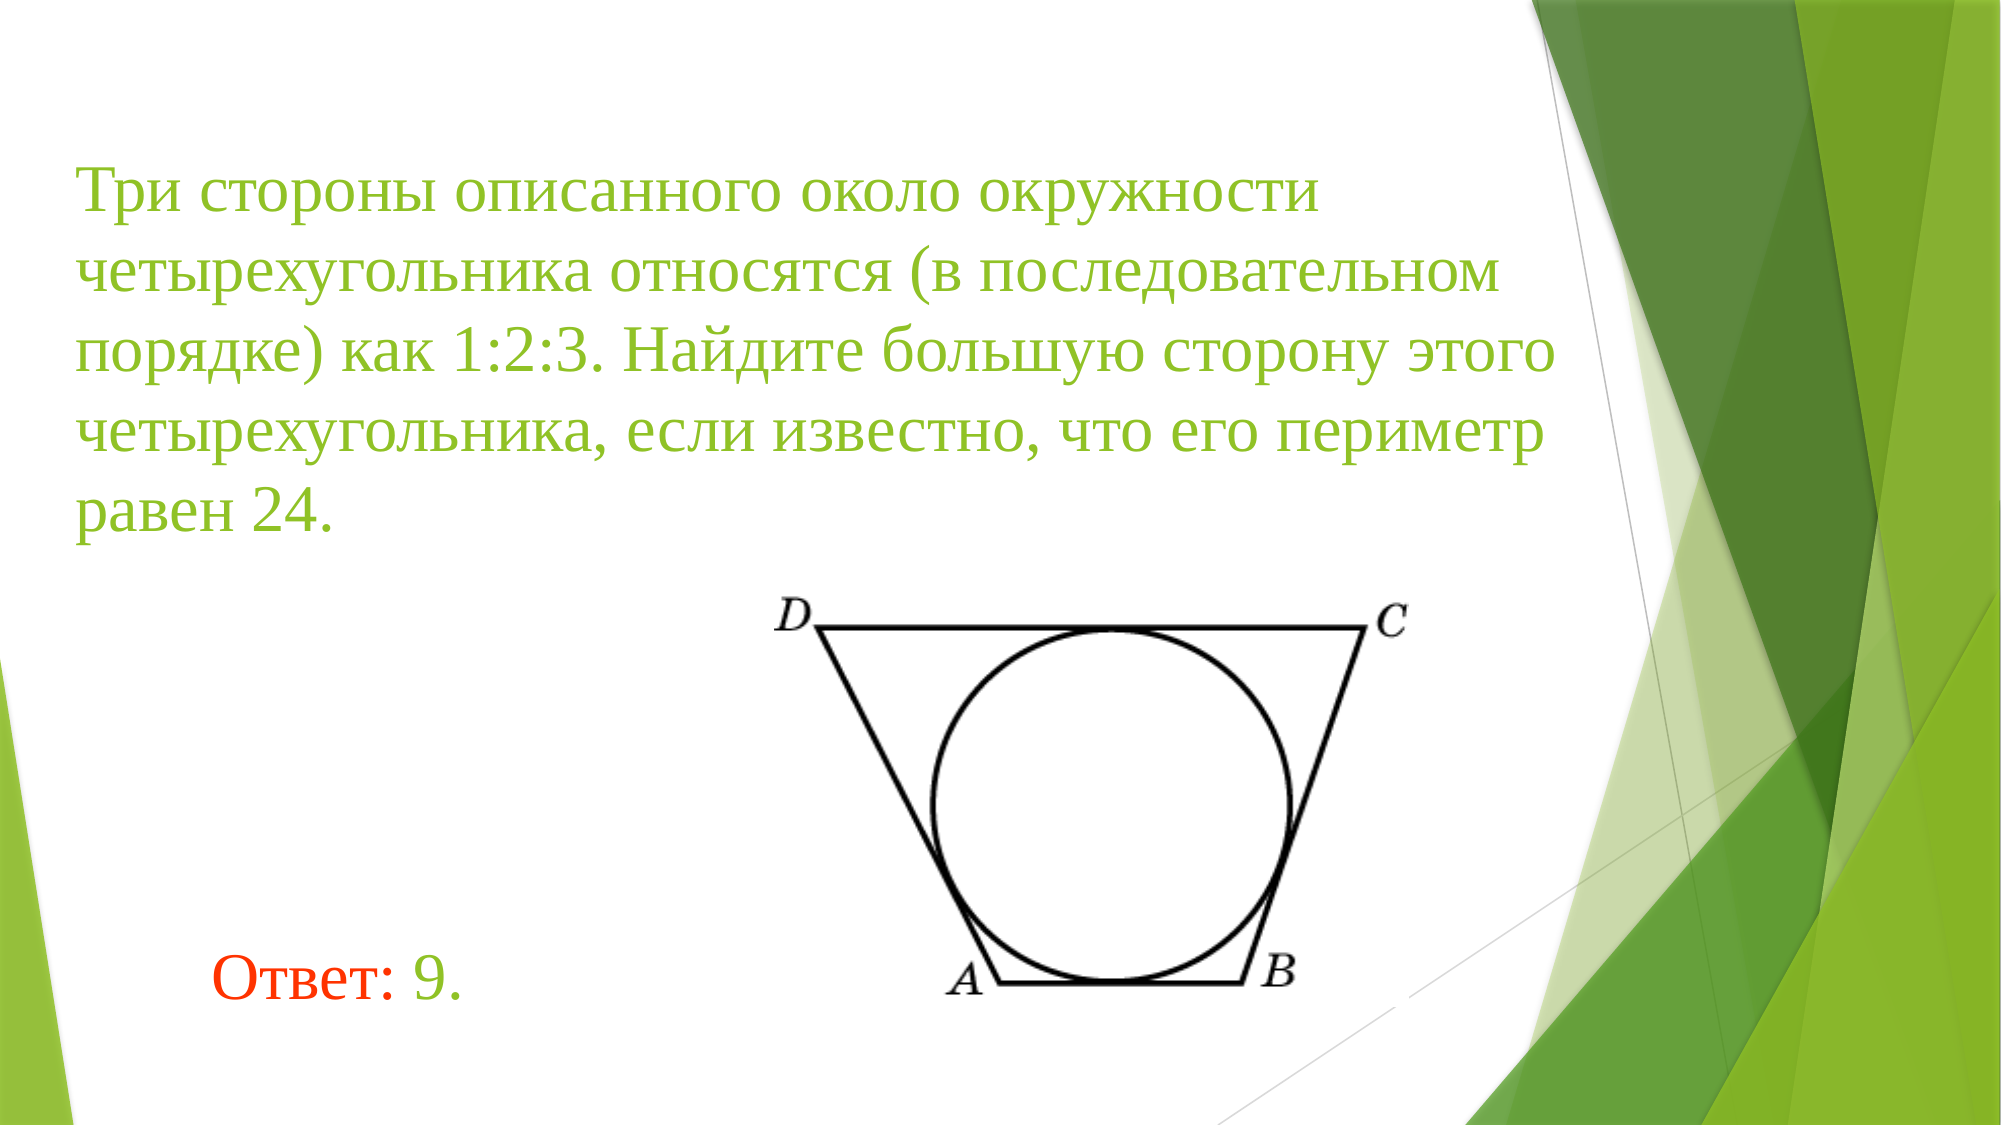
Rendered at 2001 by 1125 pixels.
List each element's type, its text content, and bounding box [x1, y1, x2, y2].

text_box Ответ: 9. [196, 925, 759, 1021]
picture [774, 586, 1409, 1007]
text_box Три стороны описанного около окружности четырехугольника относятся (в последовательном порядке) как 1:2:3. Найдите большую сторону этого четырехугольника, если известно, что его периметр равен 24. [60, 137, 1725, 552]
